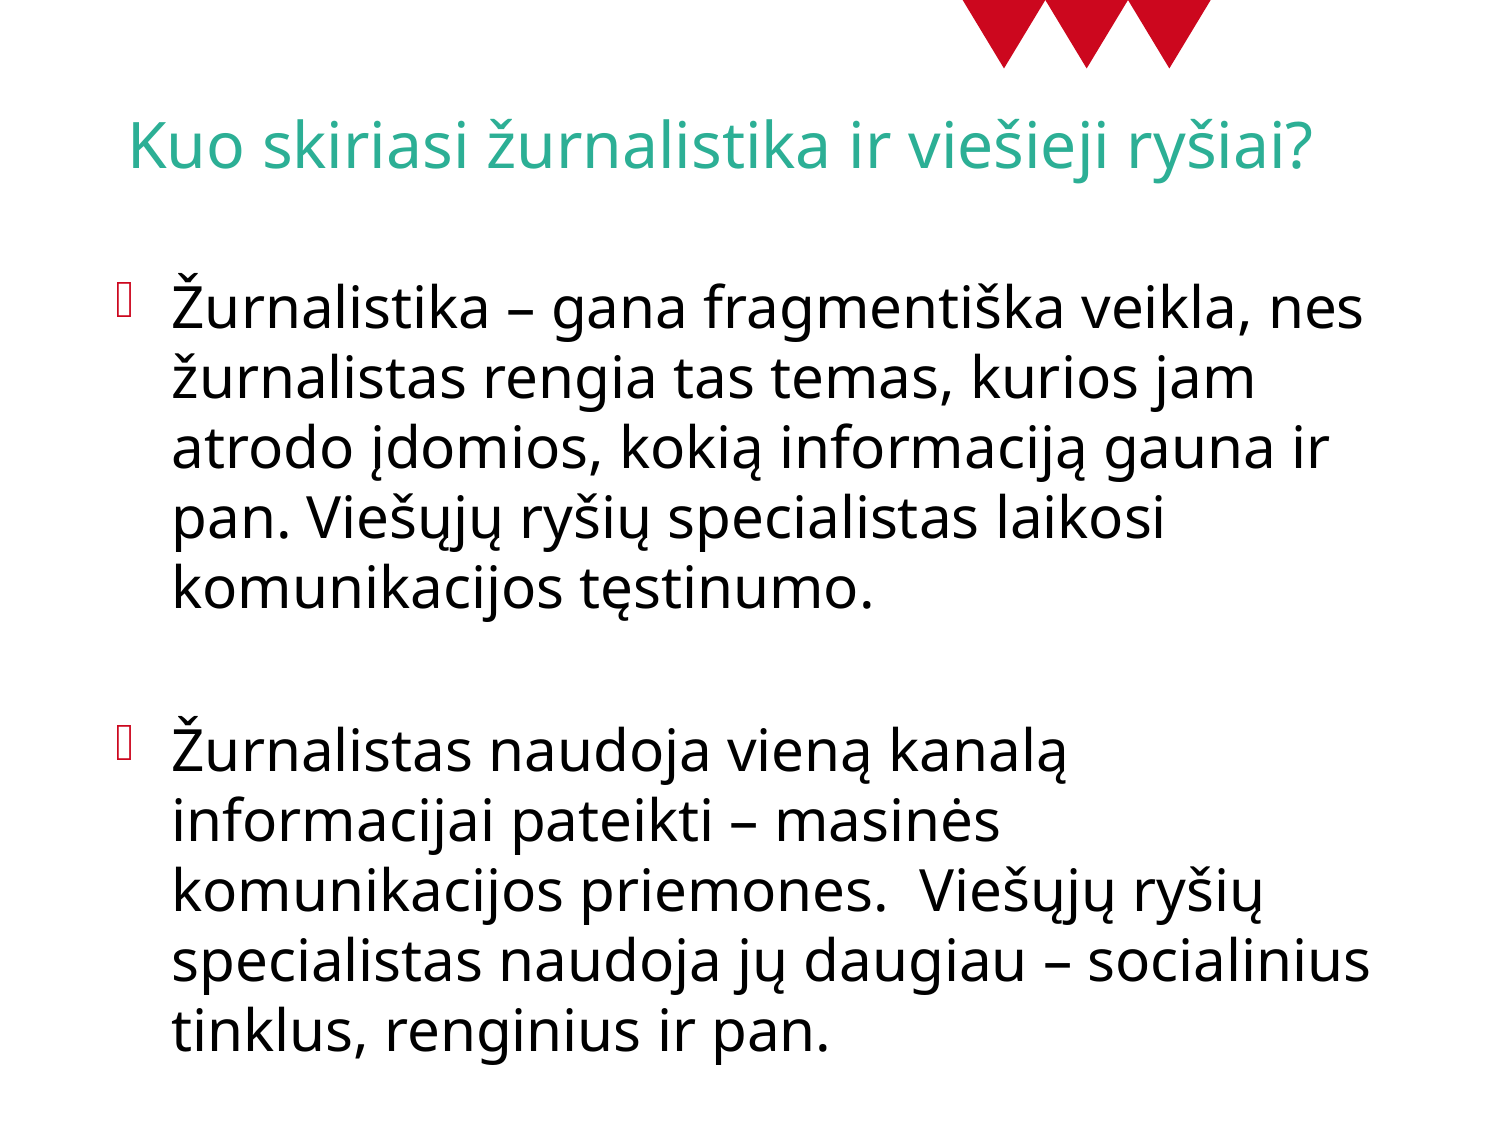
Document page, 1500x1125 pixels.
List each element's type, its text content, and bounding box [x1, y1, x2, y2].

list Žurnalistika – gana fragmentiška veikla, nes žurnalistas rengia tas temas, kurios jam atrodo įdomios, kokią informaciją gauna ir pan. Viešųjų ryšių specialistas laikosi komunikacijos tęstinumo. Žurnalistas naudoja vieną kanalą informacijai pateikti – masinės komunikacijos priemones. Viešųjų ryšių specialistas naudoja jų daugiau – socialinius tinklus, renginius ir pan. [100, 262, 1400, 1012]
title Kuo skiriasi žurnalistika ir viešieji ryšiai? [112, 66, 1388, 220]
